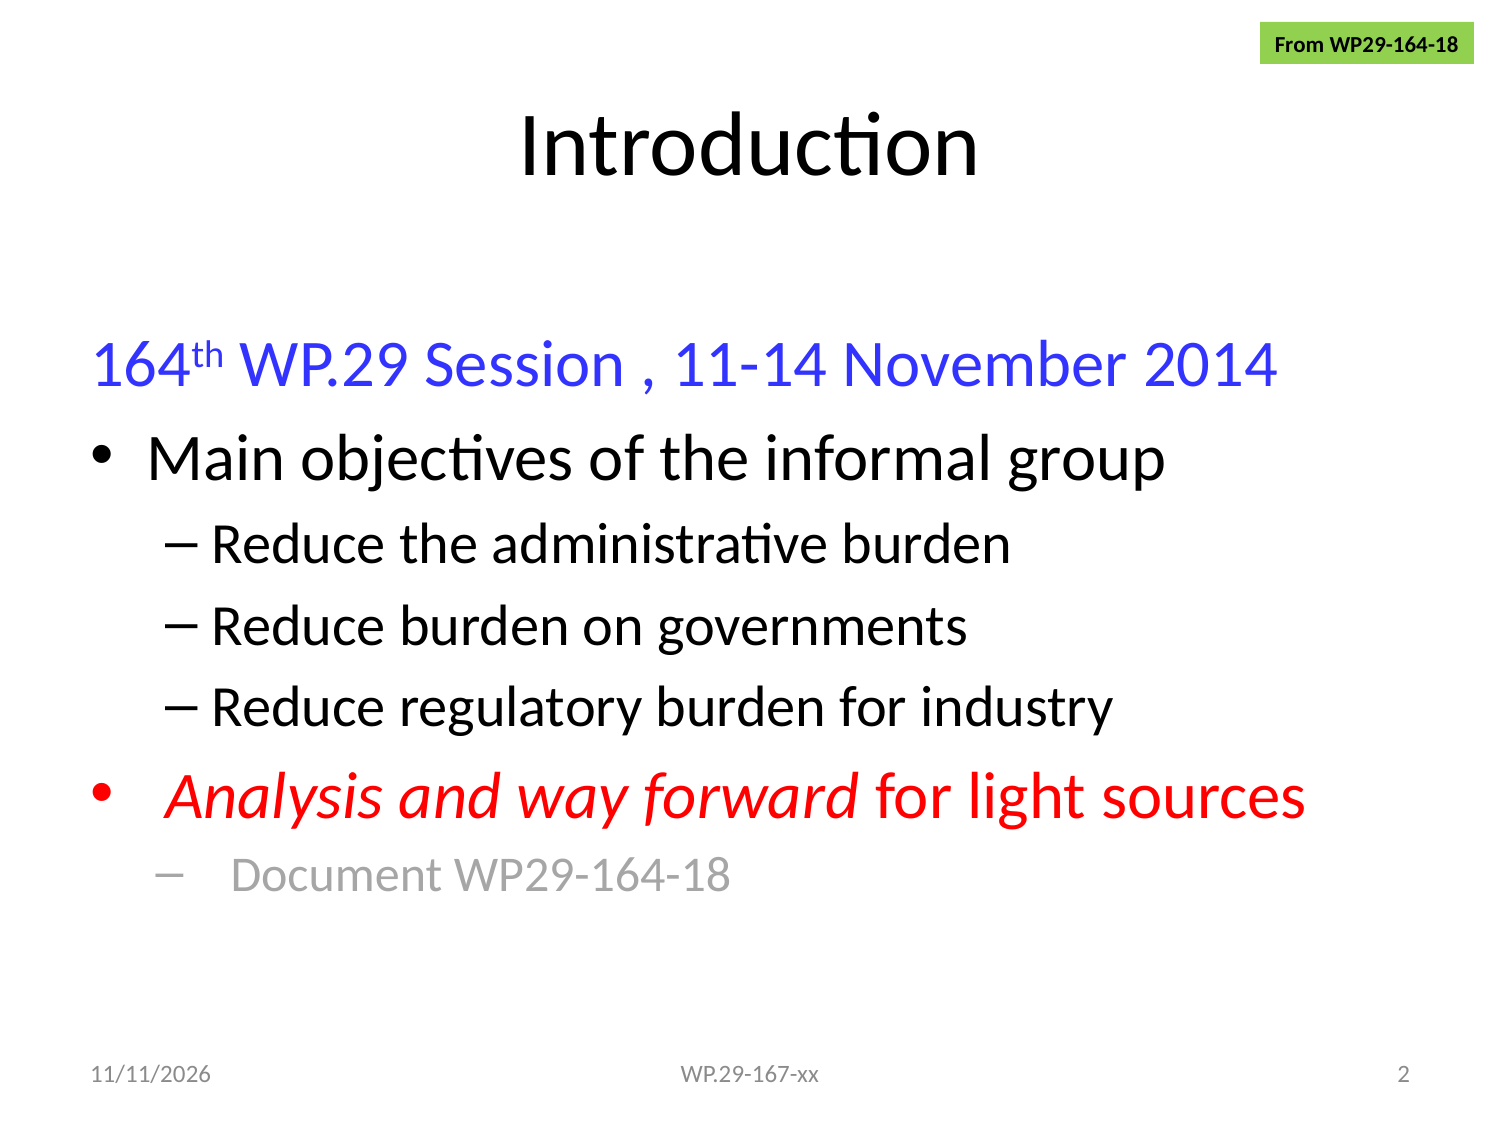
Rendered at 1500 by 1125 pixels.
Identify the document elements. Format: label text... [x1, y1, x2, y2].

slide_number 2 [1074, 1042, 1425, 1103]
title Introduction [75, 45, 1425, 233]
list 164th WP.29 Session , 11-14 November 2014 Main objectives of the informal group Reduce the administrative burden Reduce burden on governments Reduce regulatory burden for industry Analysis and way forward for light sources Document WP29-164-18 [75, 312, 1425, 1028]
footer WP.29-167-xx [512, 1042, 988, 1103]
text_box From WP29-164-18 [1260, 21, 1474, 64]
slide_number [75, 1042, 425, 1103]
